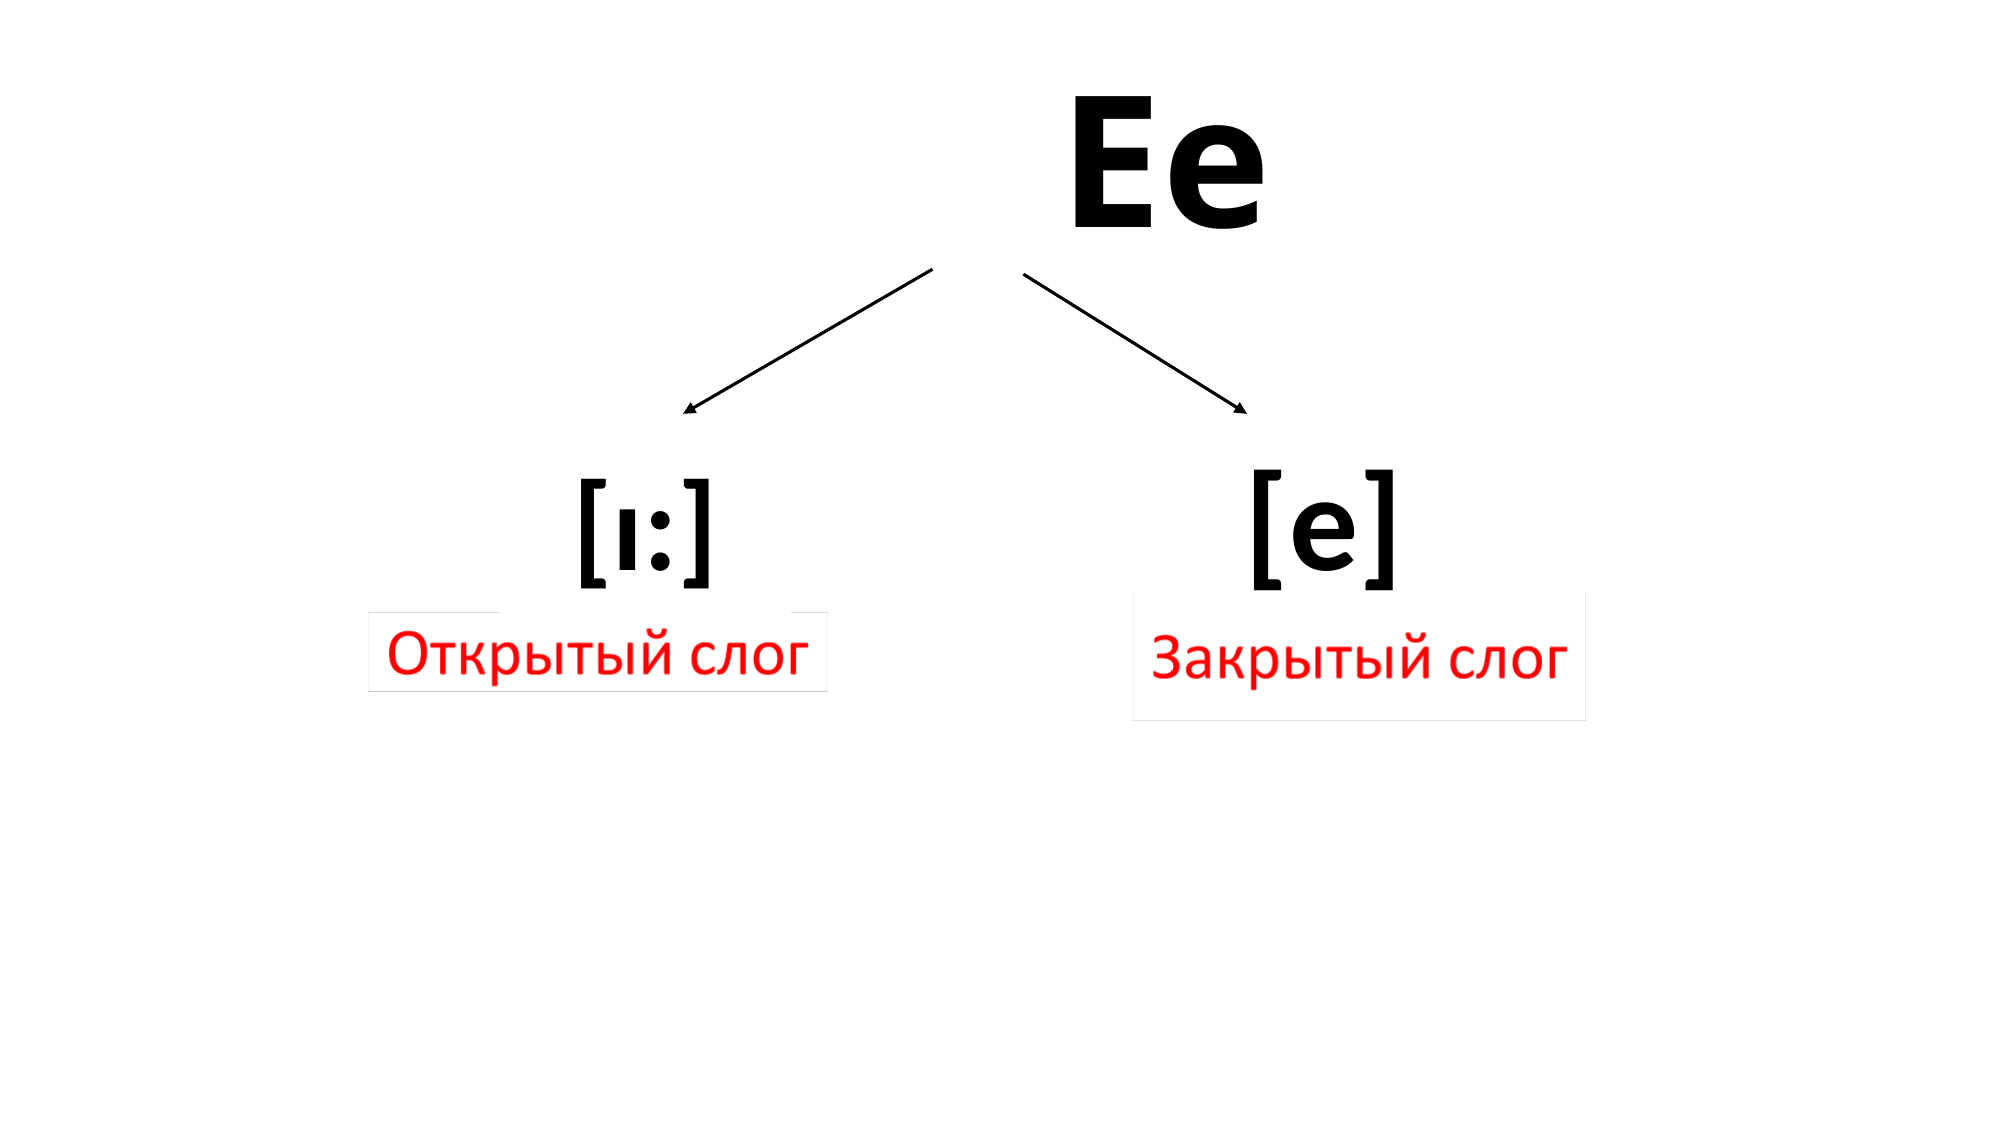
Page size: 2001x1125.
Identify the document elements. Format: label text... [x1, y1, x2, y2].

text_box [ɪ:] [500, 416, 791, 591]
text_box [683, 269, 933, 414]
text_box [1023, 274, 1247, 414]
text_box [e] [1134, 436, 1514, 591]
picture [1110, 591, 1623, 737]
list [345, 591, 849, 733]
title Ee [137, 59, 1863, 278]
